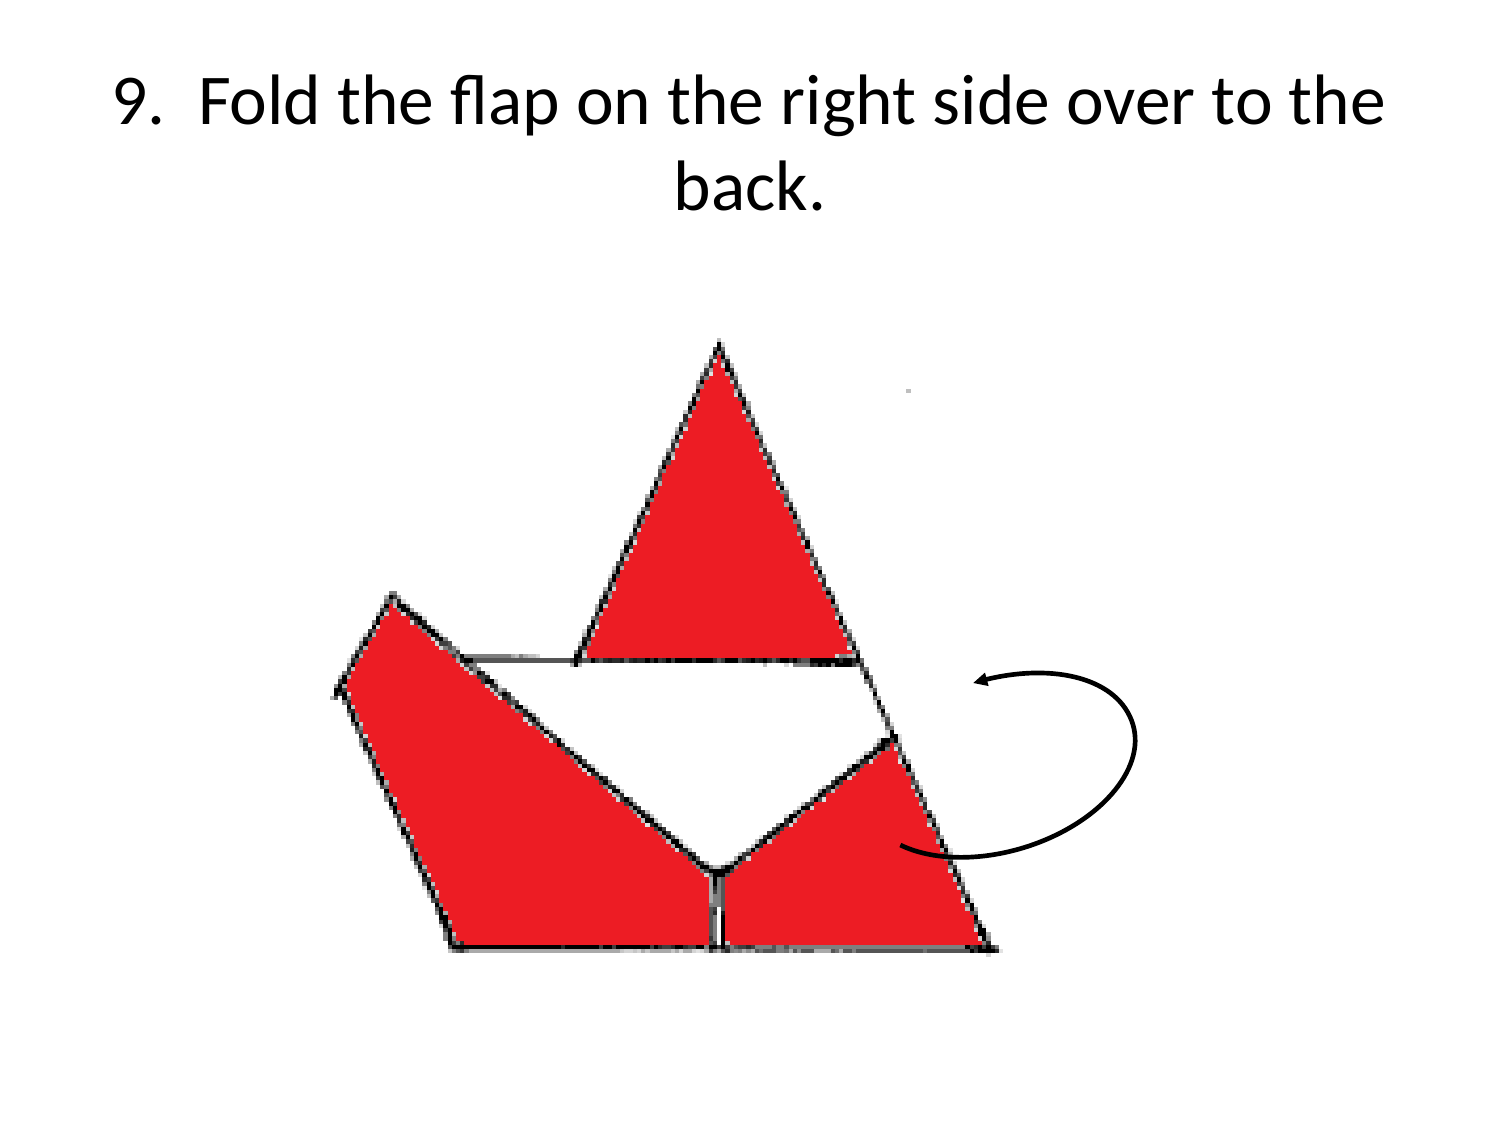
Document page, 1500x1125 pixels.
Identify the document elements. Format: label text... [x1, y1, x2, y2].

title 9. Fold the flap on the right side over to the back. [75, 45, 1425, 233]
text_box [305, 325, 1139, 979]
